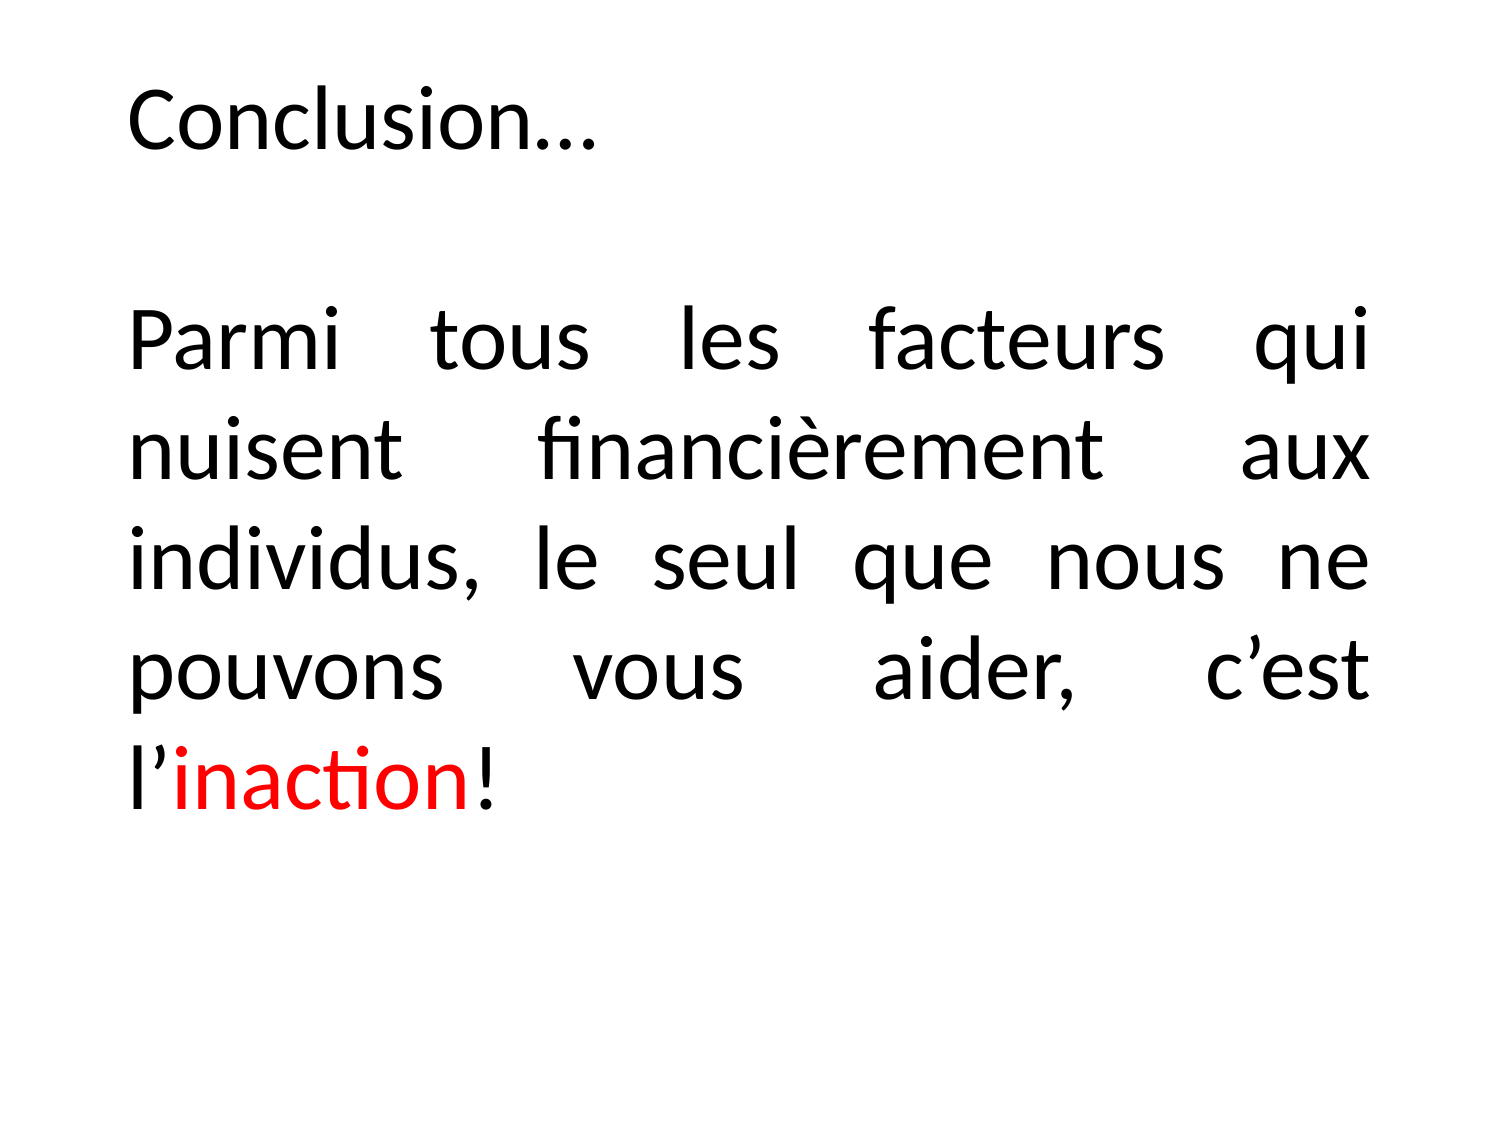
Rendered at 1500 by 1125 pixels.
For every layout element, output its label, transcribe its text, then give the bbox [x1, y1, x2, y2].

text_box Conclusion… Parmi tous les facteurs qui nuisent financièrement aux individus, le seul que nous ne pouvons vous aider, c’est l’inaction! [112, 50, 1388, 1075]
